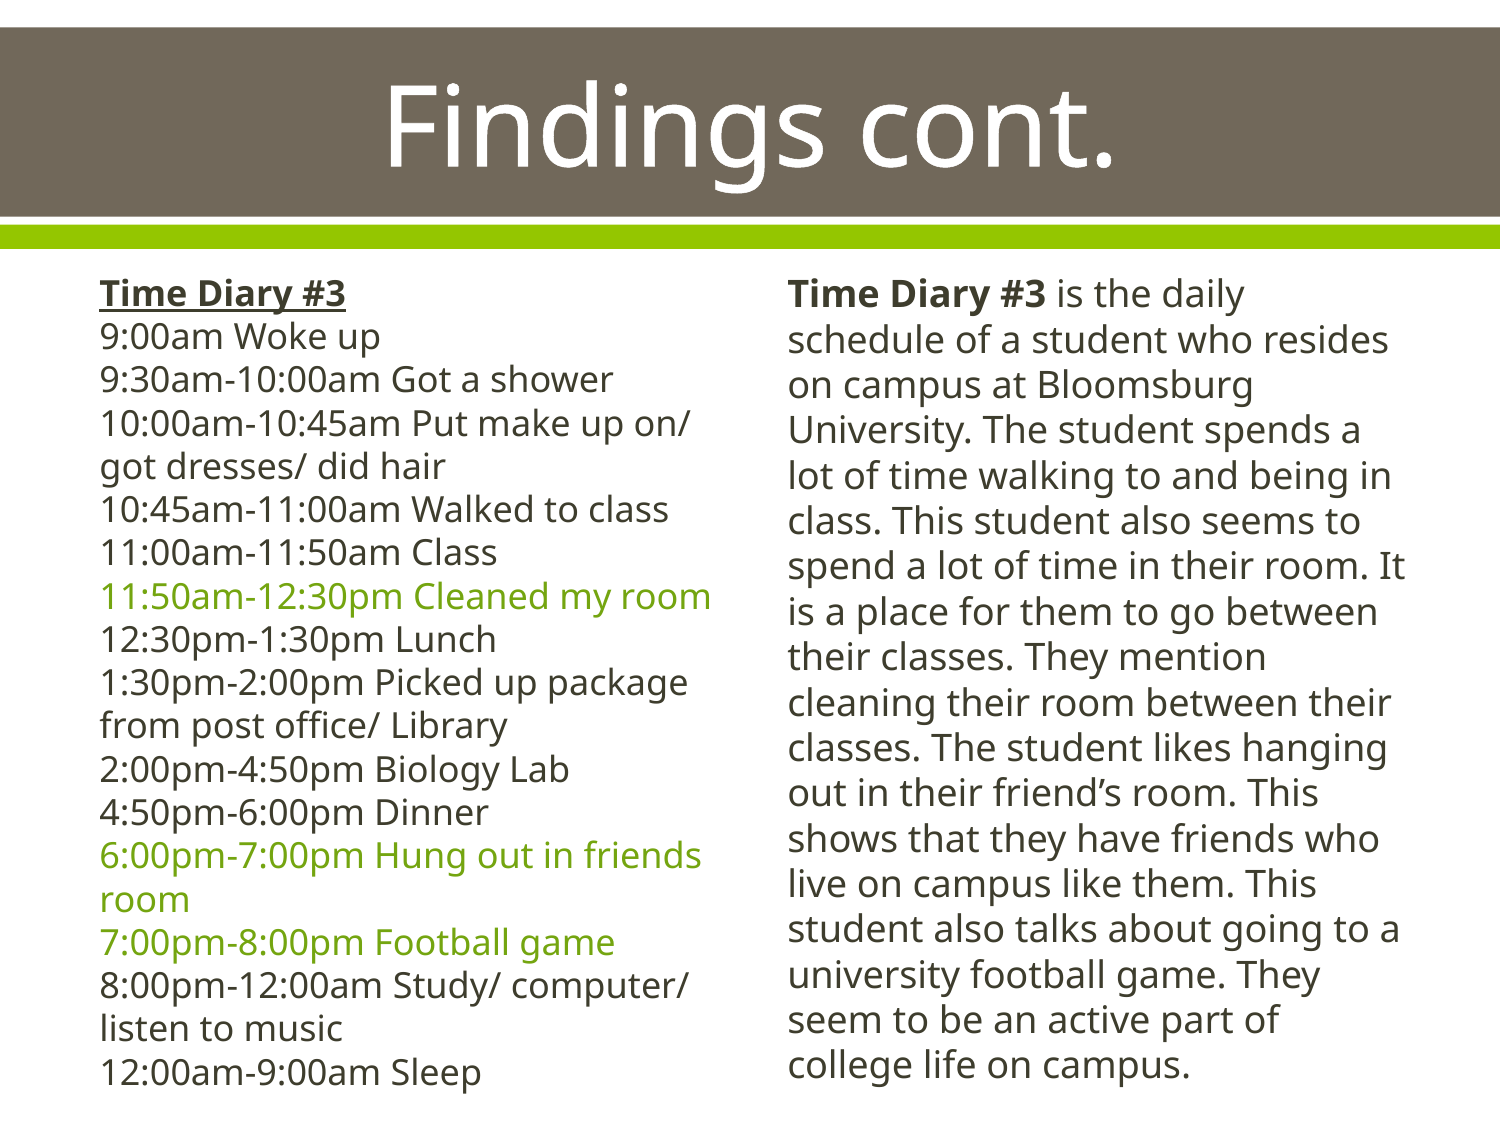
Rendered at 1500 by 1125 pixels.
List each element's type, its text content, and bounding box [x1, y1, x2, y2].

list Time Diary #3 is the daily schedule of a student who resides on campus at Bloomsburg University. The student spends a lot of time walking to and being in class. This student also seems to spend a lot of time in their room. It is a place for them to go between their classes. They mention cleaning their room between their classes. The student likes hanging out in their friend’s room. This shows that they have friends who live on campus like them. This student also talks about going to a university football game. They seem to be an active part of college life on campus. [762, 262, 1425, 1125]
list Time Diary #3 9:00am Woke up 9:30am-10:00am Got a shower 10:00am-10:45am Put make up on/ got dresses/ did hair 10:45am-11:00am Walked to class 11:00am-11:50am Class 11:50am-12:30pm Cleaned my room 12:30pm-1:30pm Lunch 1:30pm-2:00pm Picked up package from post office/ Library 2:00pm-4:50pm Biology Lab 4:50pm-6:00pm Dinner 6:00pm-7:00pm Hung out in friends room 7:00pm-8:00pm Football game 8:00pm-12:00am Study/ computer/ listen to music 12:00am-9:00am Sleep [75, 262, 738, 1125]
title Findings cont. [75, 29, 1425, 213]
